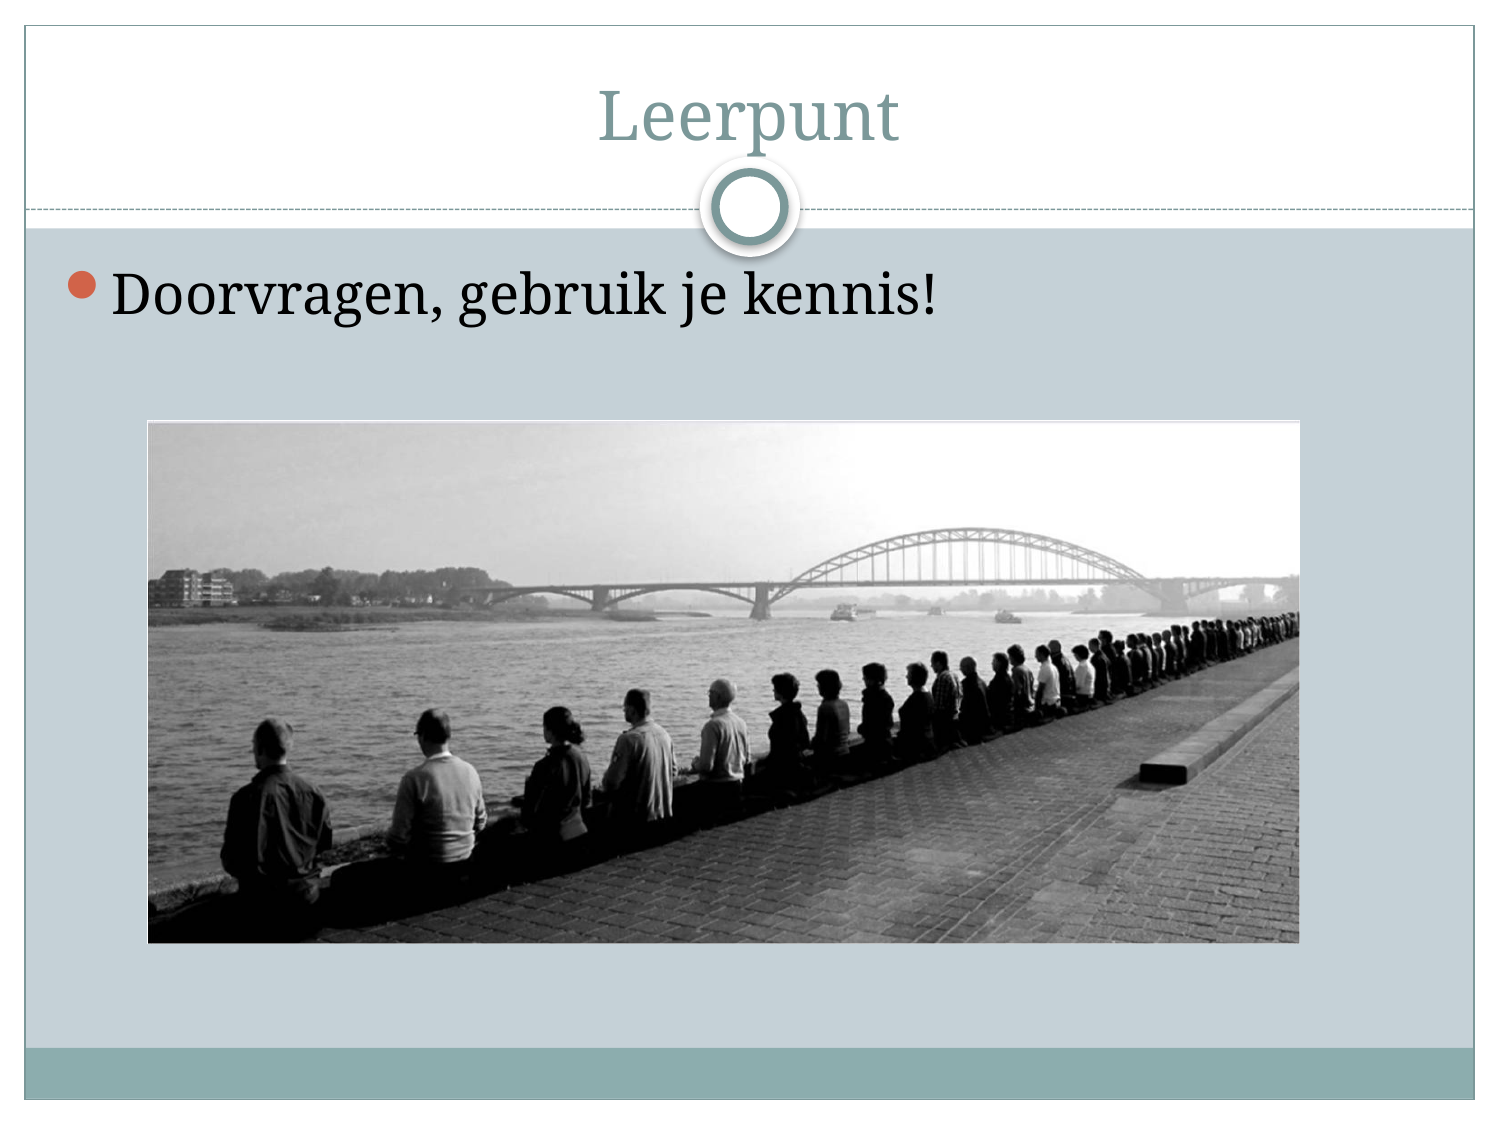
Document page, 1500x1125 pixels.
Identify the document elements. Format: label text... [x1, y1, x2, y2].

picture [147, 420, 1300, 945]
title Leerpunt [49, 37, 1450, 162]
list Doorvragen, gebruik je kennis! [49, 250, 1445, 1001]
